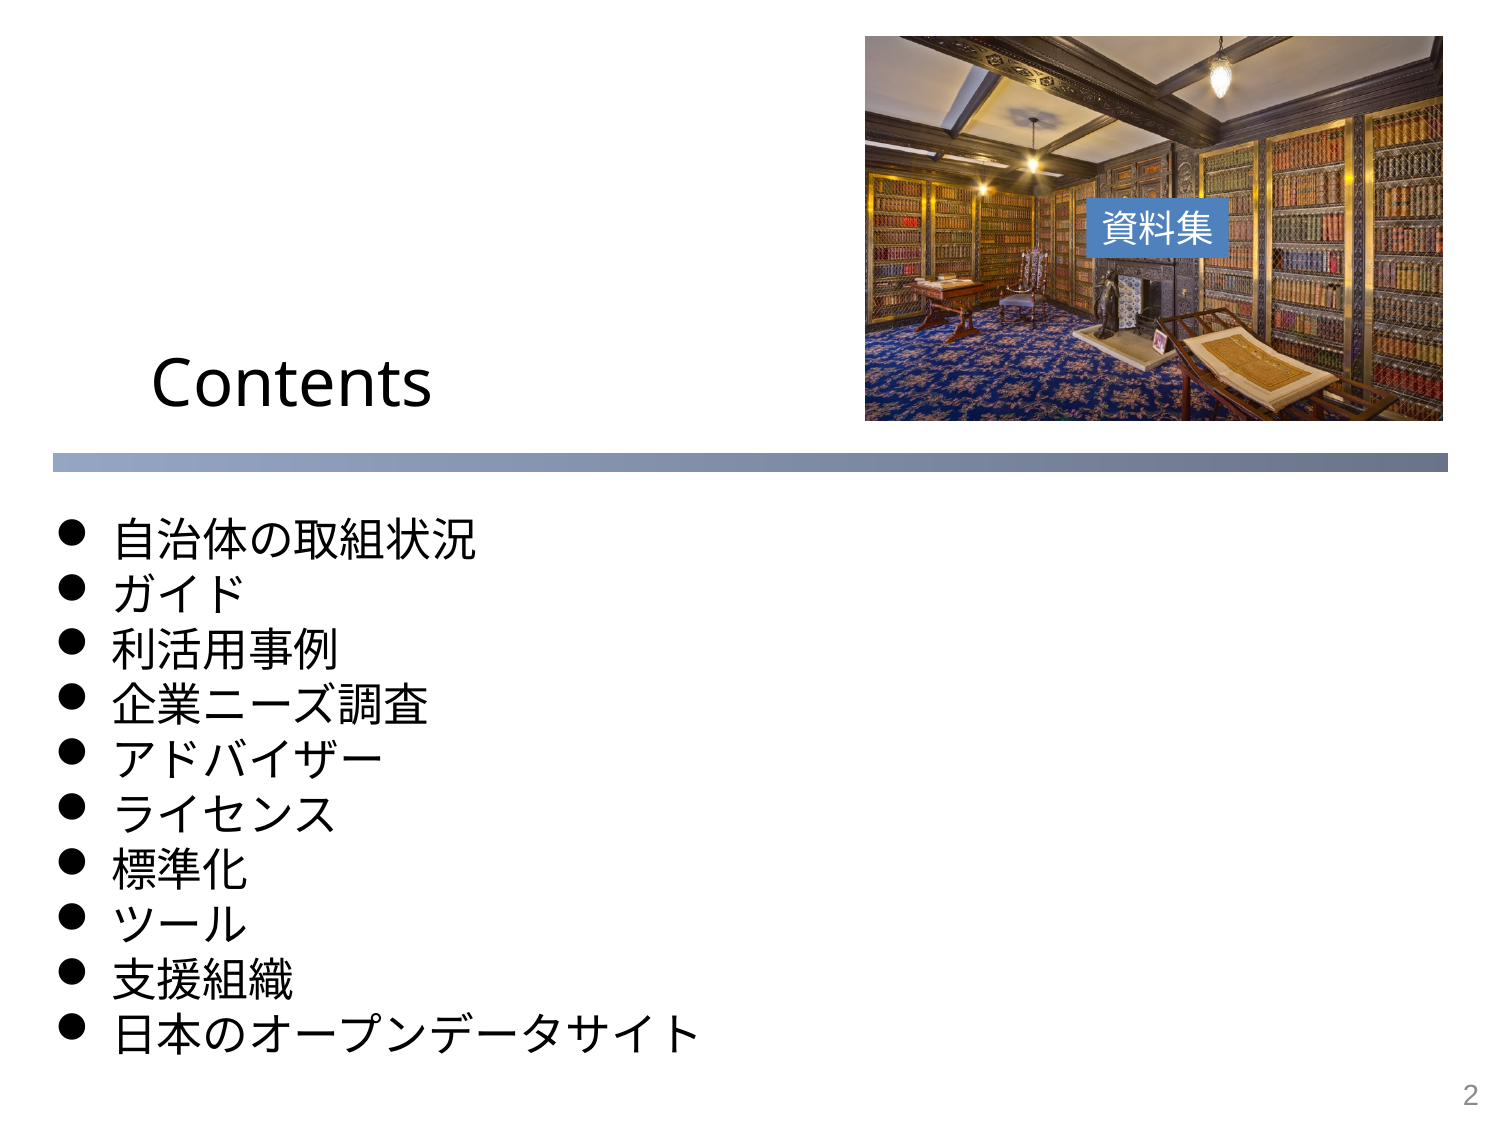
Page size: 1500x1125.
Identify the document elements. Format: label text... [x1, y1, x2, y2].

slide_number 2 [1411, 1070, 1495, 1118]
picture [865, 36, 1443, 421]
text_box 自治体の取組状況 ガイド 利活用事例 企業ニーズ調査 アドバイザー ライセンス 標準化 ツール 支援組織 日本のオープンデータサイト [39, 503, 718, 1068]
